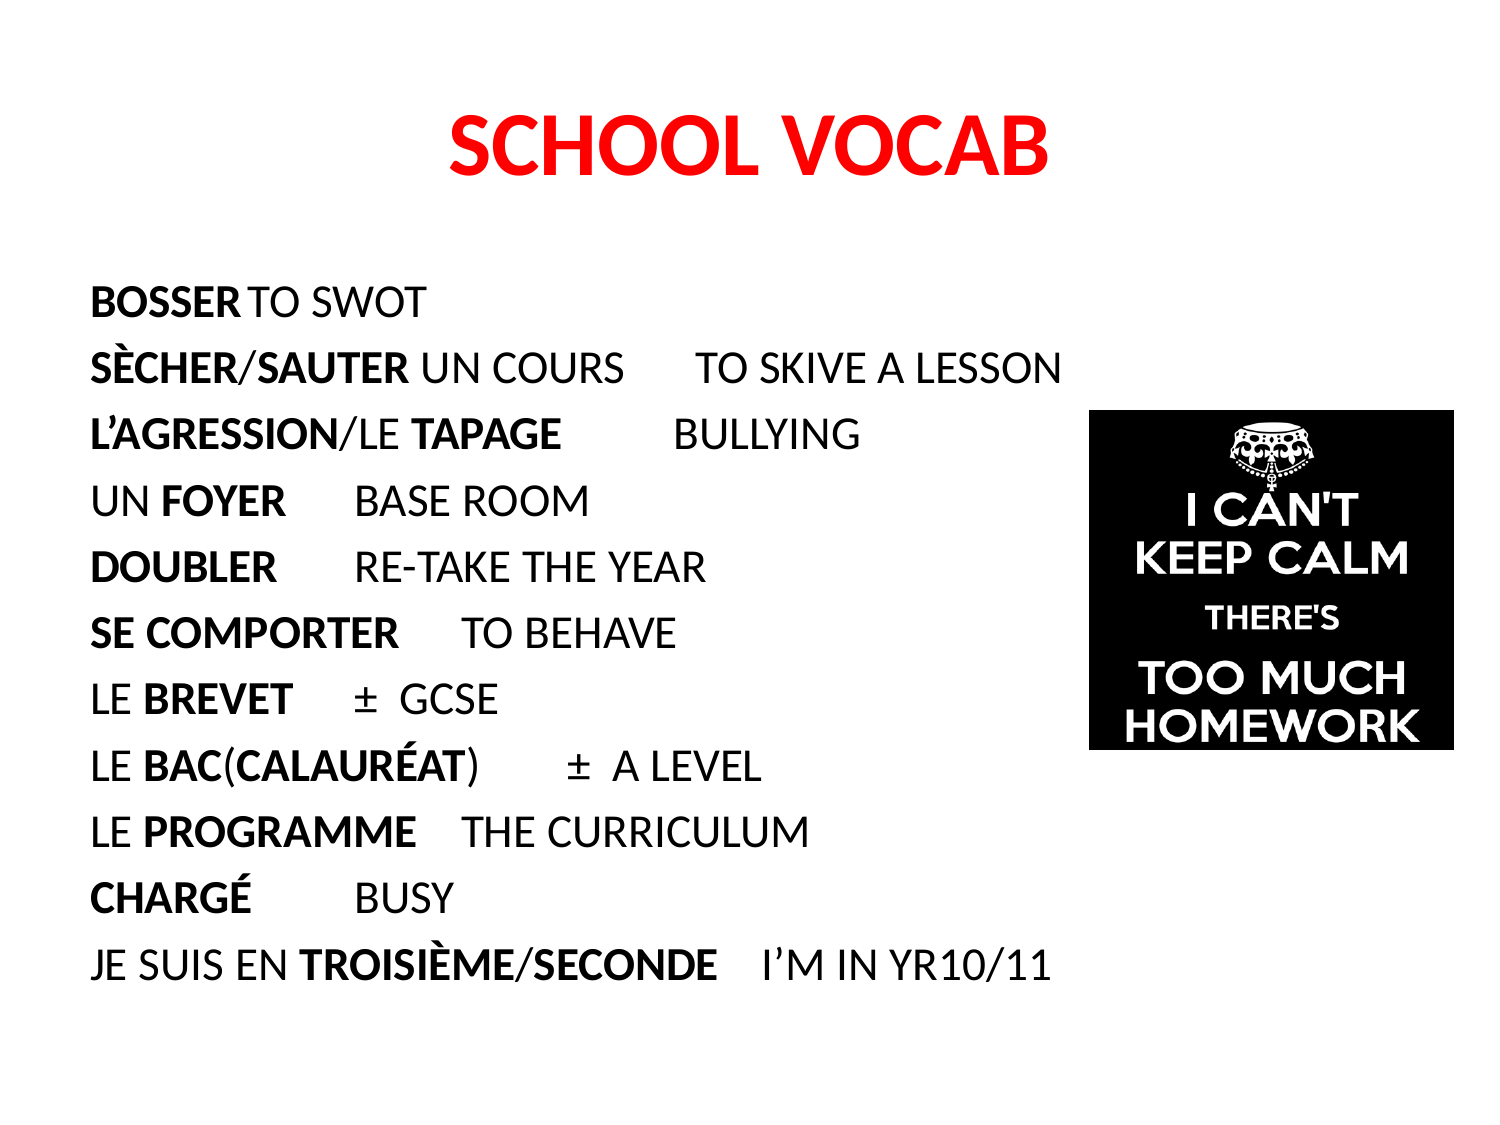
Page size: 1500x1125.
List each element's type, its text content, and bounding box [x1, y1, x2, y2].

list BOSSER TO SWOT SÈCHER/SAUTER UN COURS TO SKIVE A LESSON L’AGRESSION/LE TAPAGE BULLYING UN FOYER BASE ROOM DOUBLER RE-TAKE THE YEAR SE COMPORTER TO BEHAVE LE BREVET ± GCSE LE BAC(CALAURÉAT) ± A LEVEL LE PROGRAMME THE CURRICULUM CHARGÉ BUSY JE SUIS EN TROISIÈME/SECONDE I’M IN YR10/11 [75, 262, 1425, 1005]
picture [1089, 409, 1454, 751]
title SCHOOL VOCAB [75, 45, 1425, 233]
